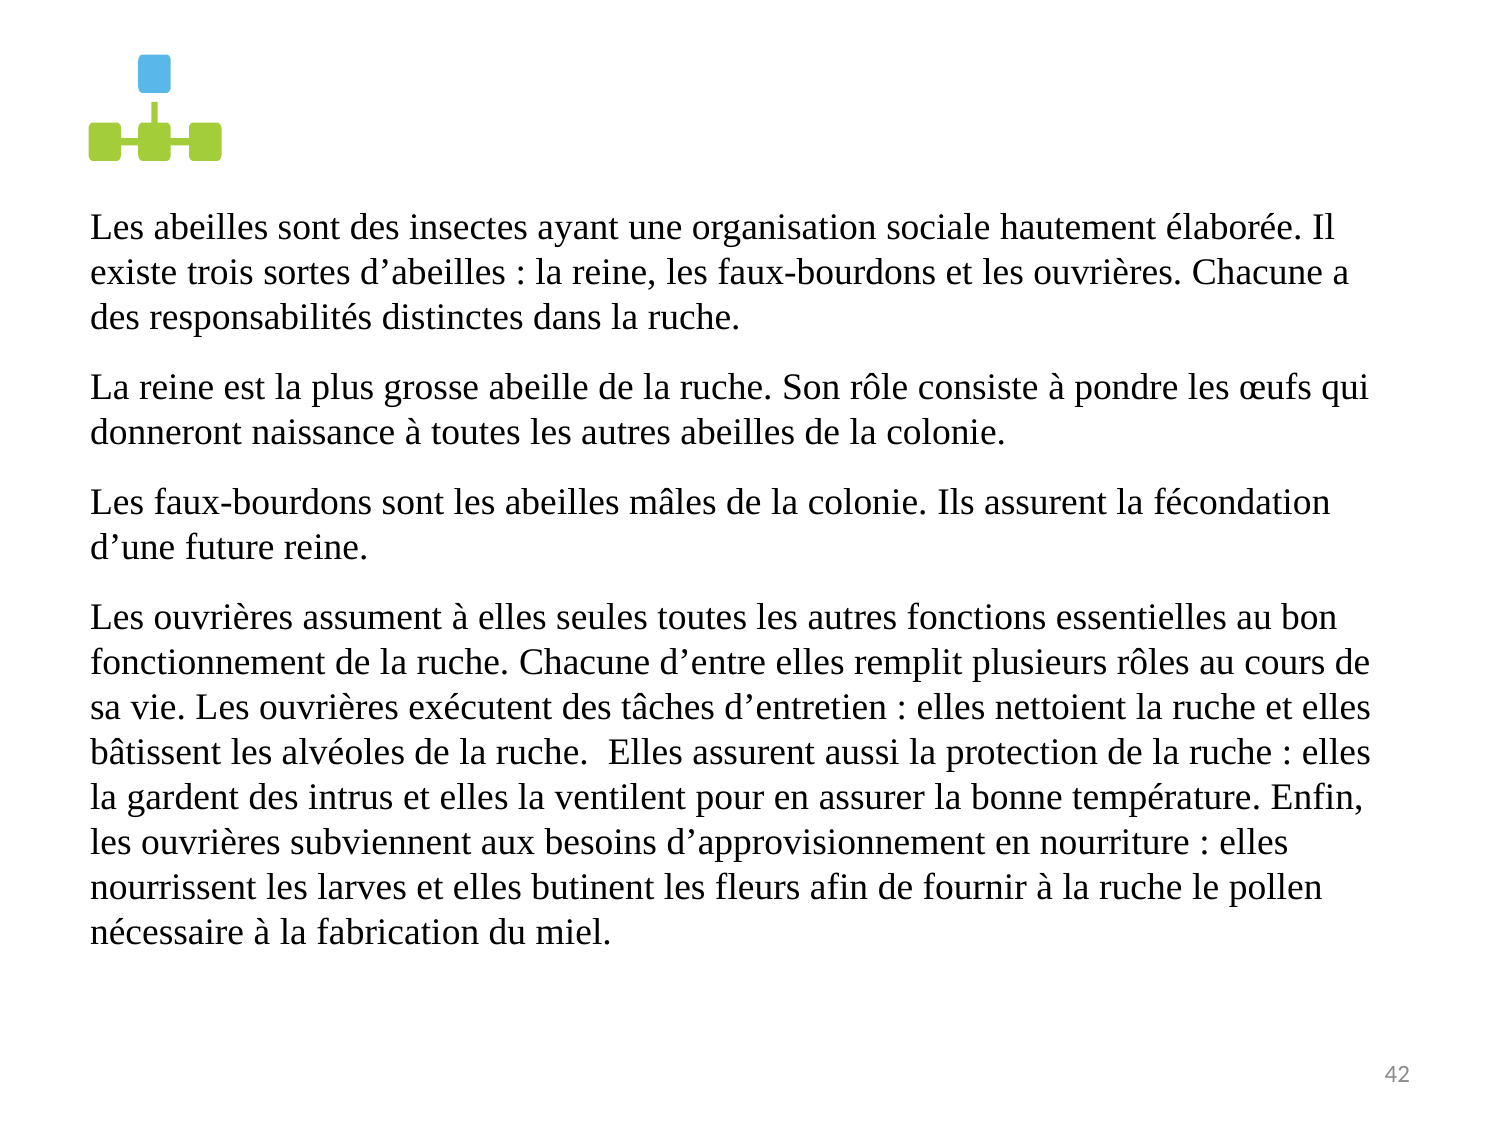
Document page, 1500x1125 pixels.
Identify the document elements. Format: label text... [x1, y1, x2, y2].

slide_number 42 [1074, 1042, 1425, 1103]
list Les abeilles sont des insectes ayant une organisation sociale hautement élaborée. Il existe trois sortes d’abeilles : la reine, les faux-bourdons et les ouvrières. Chacune a des responsabilités distinctes dans la ruche. La reine est la plus grosse abeille de la ruche. Son rôle consiste à pondre les œufs qui donneront naissance à toutes les autres abeilles de la colonie. Les faux-bourdons sont les abeilles mâles de la colonie. Ils assurent la fécondation d’une future reine. Les ouvrières assument à elles seules toutes les autres fonctions essentielles au bon fonctionnement de la ruche. Chacune d’entre elles remplit plusieurs rôles au cours de sa vie. Les ouvrières exécutent des tâches d’entretien : elles nettoient la ruche et elles bâtissent les alvéoles de la ruche. Elles assurent aussi la protection de la ruche : elles la gardent des intrus et elles la ventilent pour en assurer la bonne température. Enfin, les ouvrières subviennent aux besoins d’approvisionnement en nourriture : elles nourrissent les larves et elles butinent les fleurs afin de fournir à la ruche le pollen nécessaire à la fabrication du miel. [75, 54, 1424, 1094]
picture [88, 54, 222, 162]
